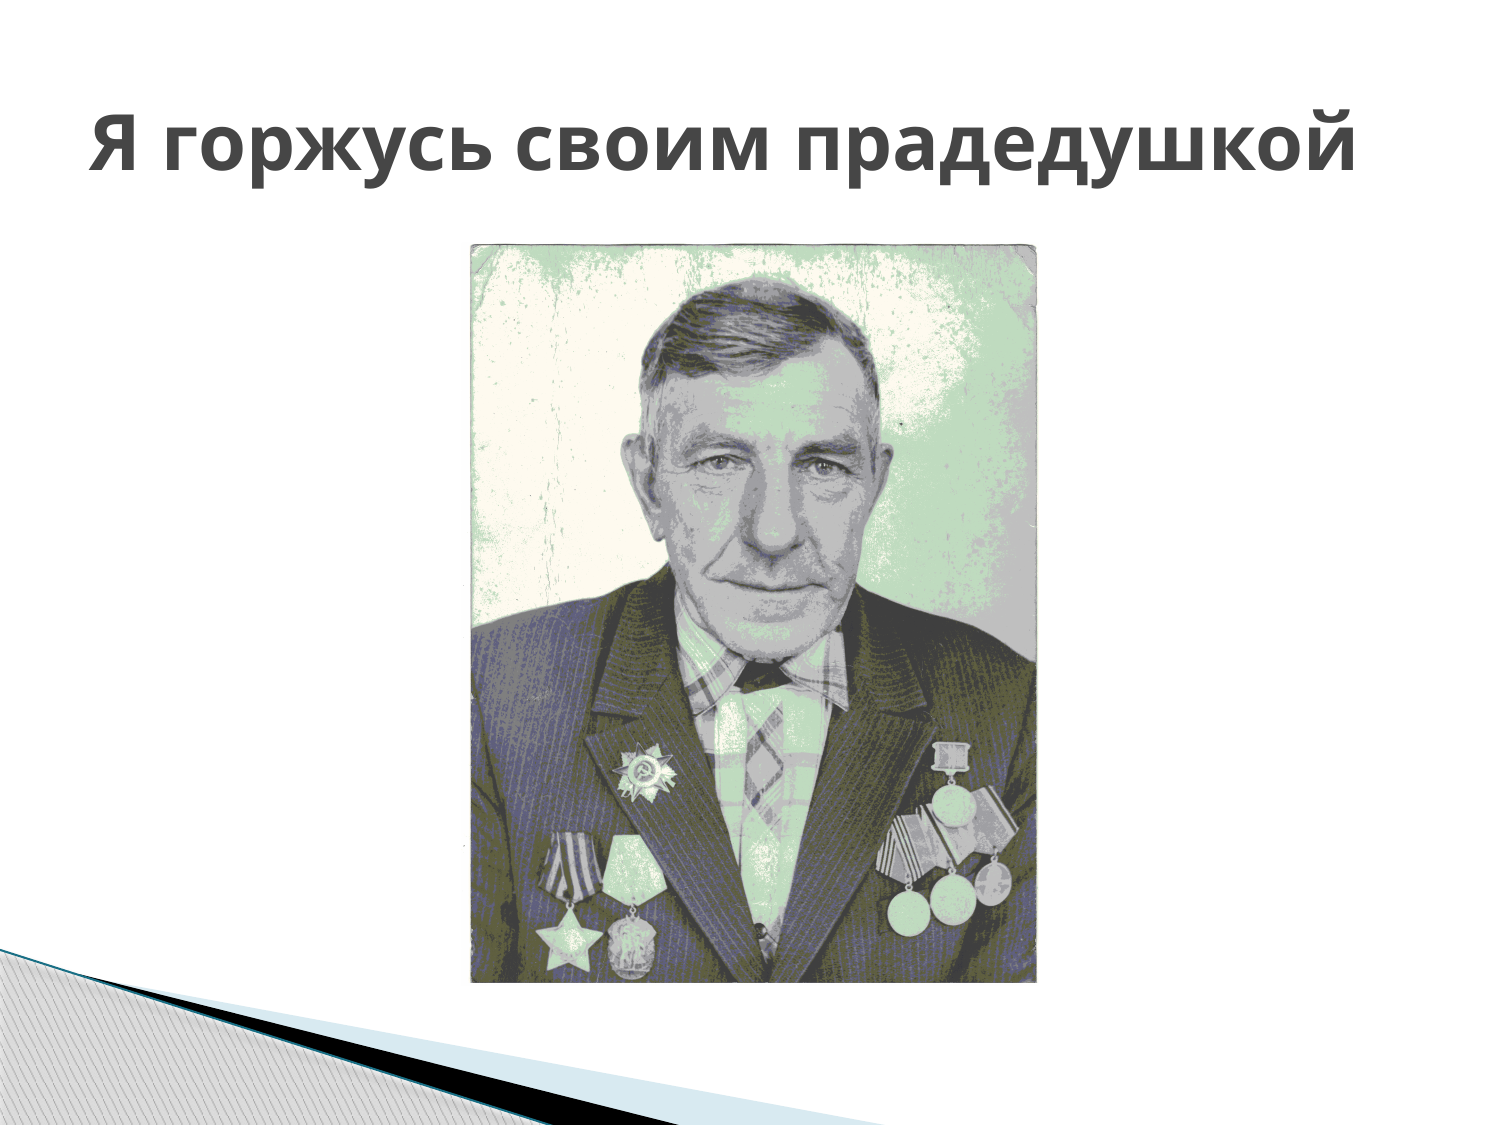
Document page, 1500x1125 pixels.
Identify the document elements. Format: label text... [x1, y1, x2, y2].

title Я горжусь своим прадедушкой [75, 45, 1425, 233]
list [461, 242, 1039, 986]
